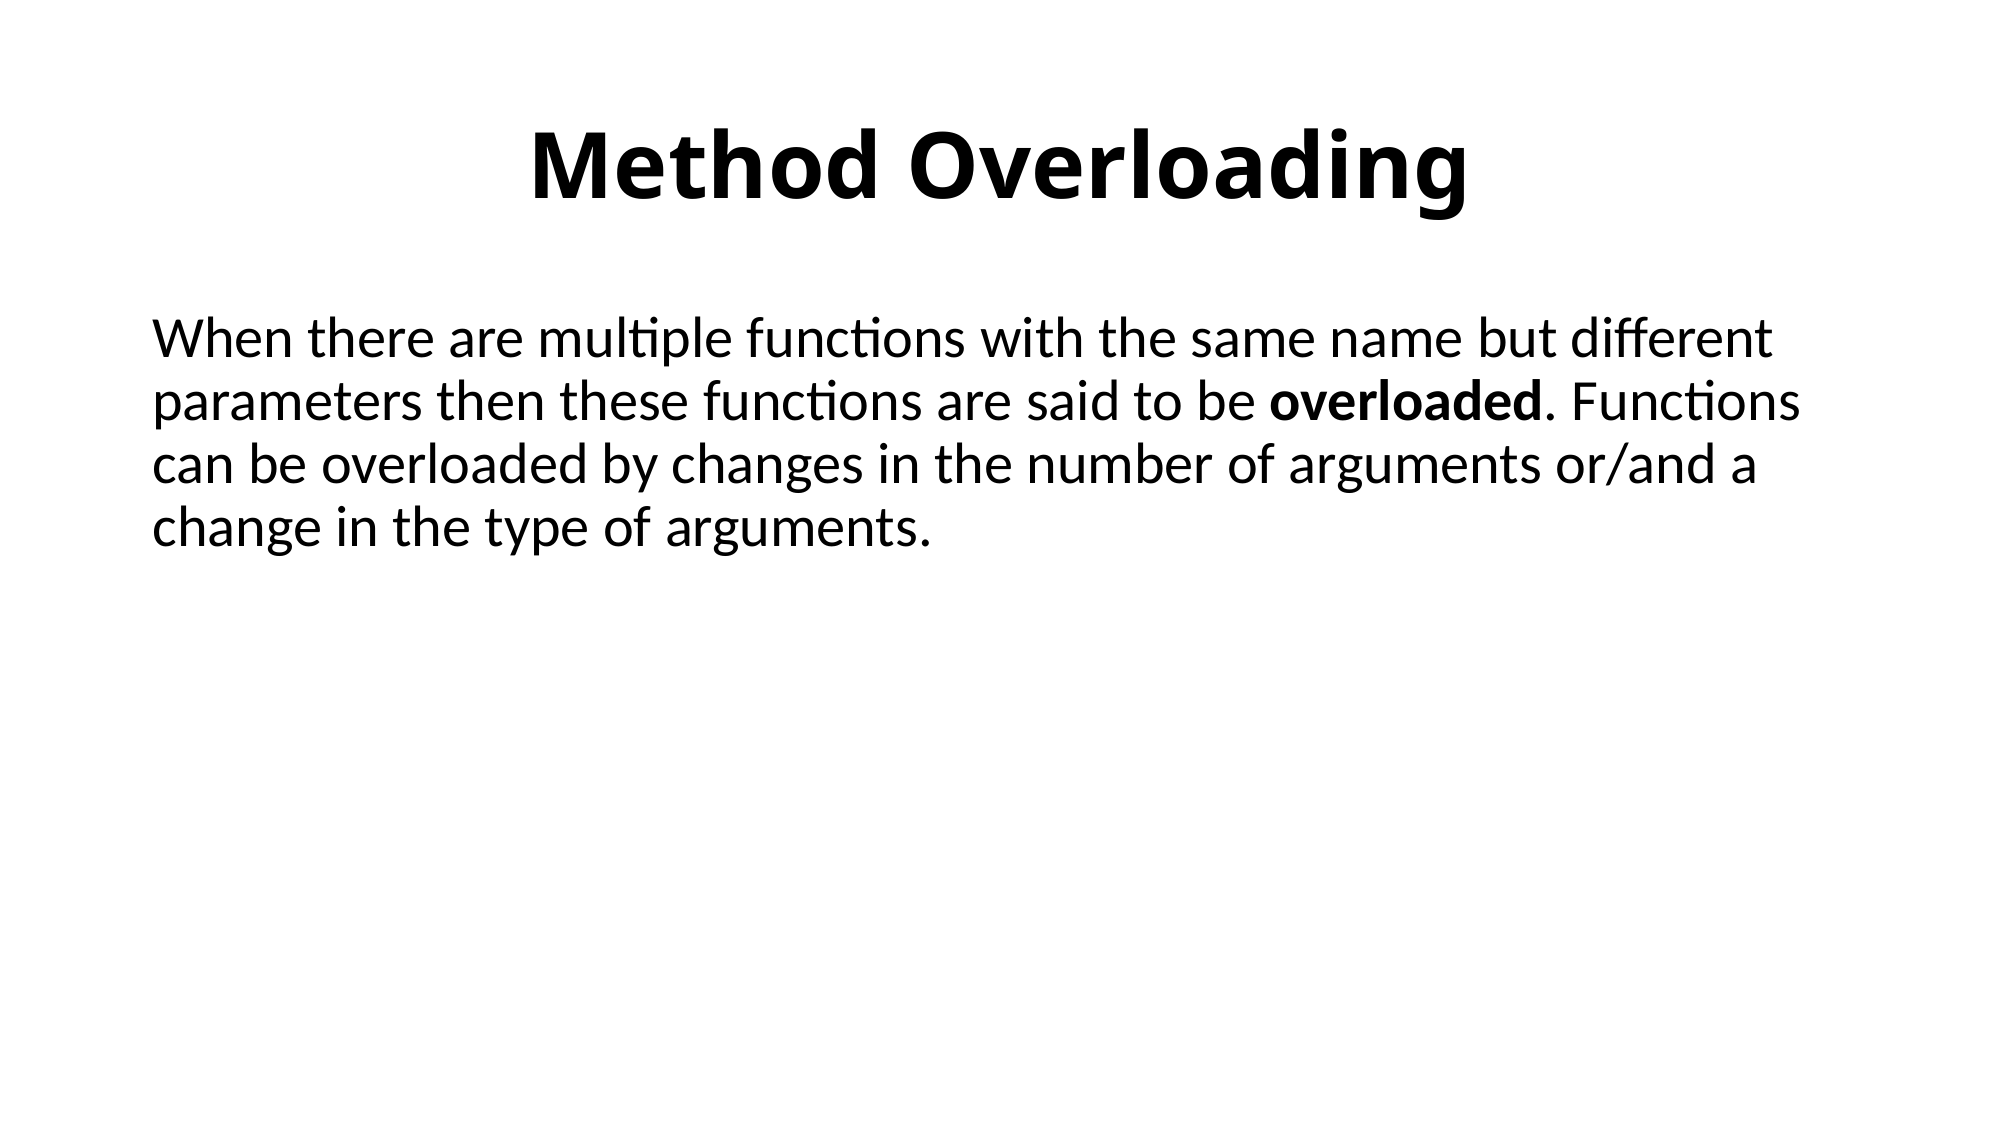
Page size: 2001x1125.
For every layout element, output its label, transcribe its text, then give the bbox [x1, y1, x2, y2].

title Method Overloading [137, 59, 1863, 278]
list When there are multiple functions with the same name but different parameters then these functions are said to be overloaded. Functions can be overloaded by changes in the number of arguments or/and a change in the type of arguments. [137, 299, 1863, 1014]
